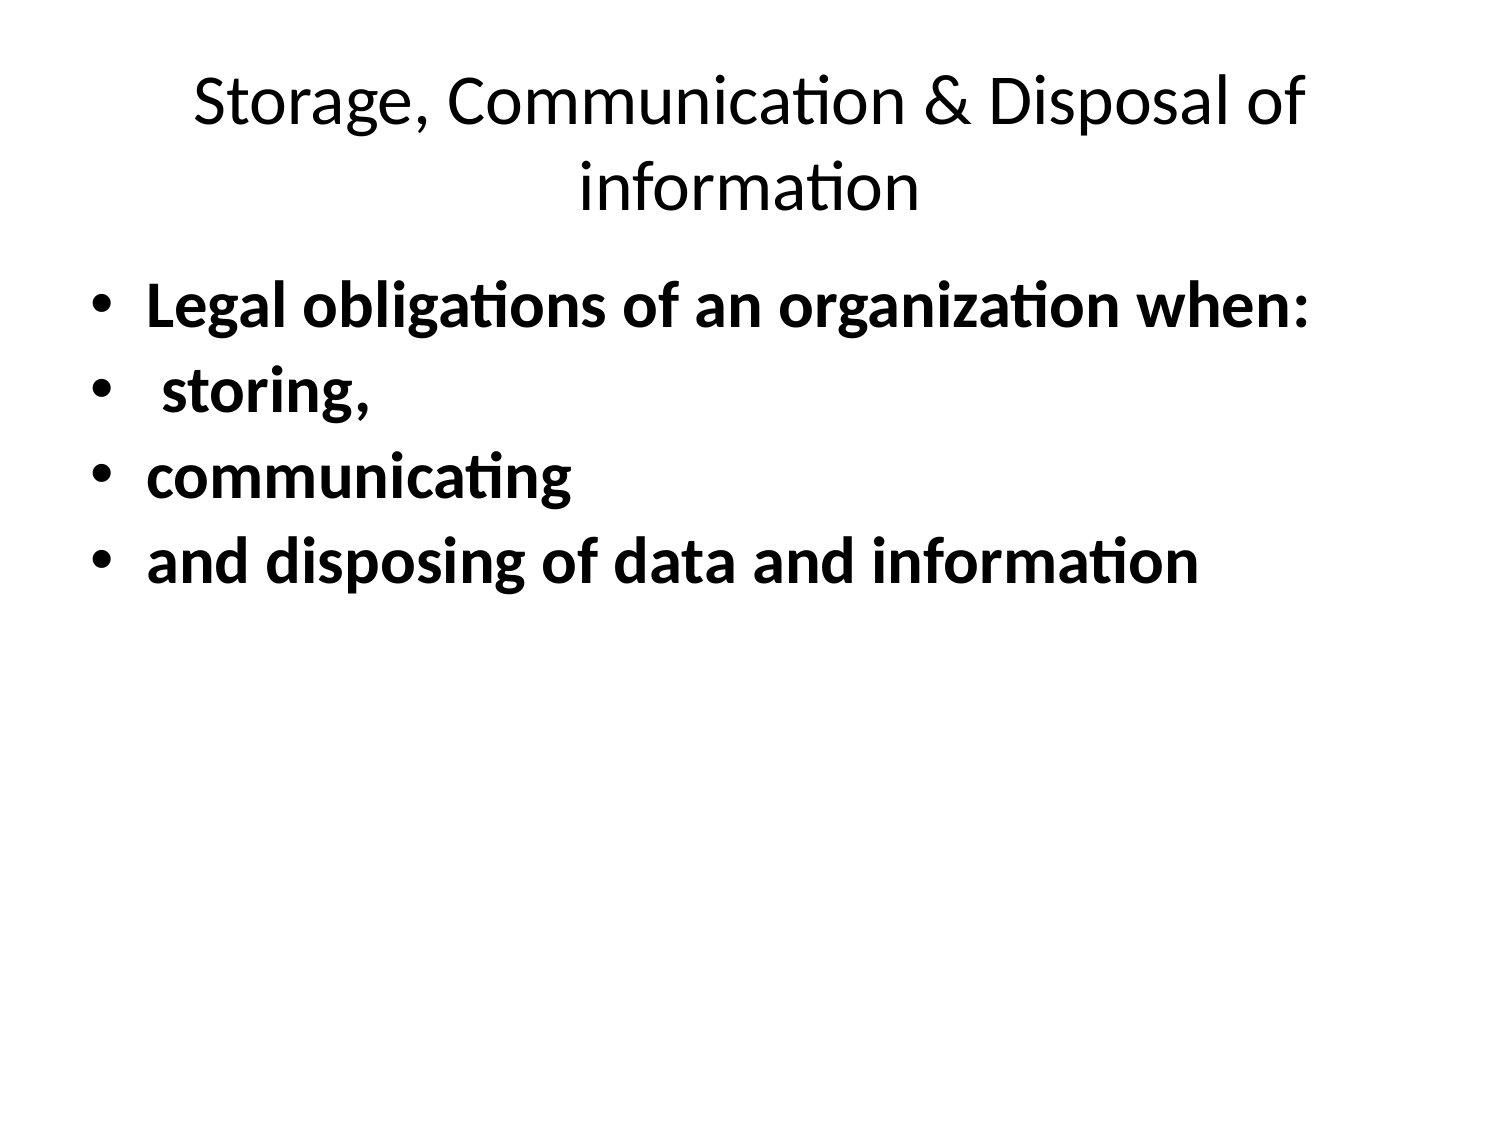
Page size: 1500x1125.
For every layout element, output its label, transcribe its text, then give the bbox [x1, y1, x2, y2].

list Legal obligations of an organization when: storing, communicating and disposing of data and information [75, 262, 1425, 1005]
title Storage, Communication & Disposal of information [75, 45, 1425, 233]
